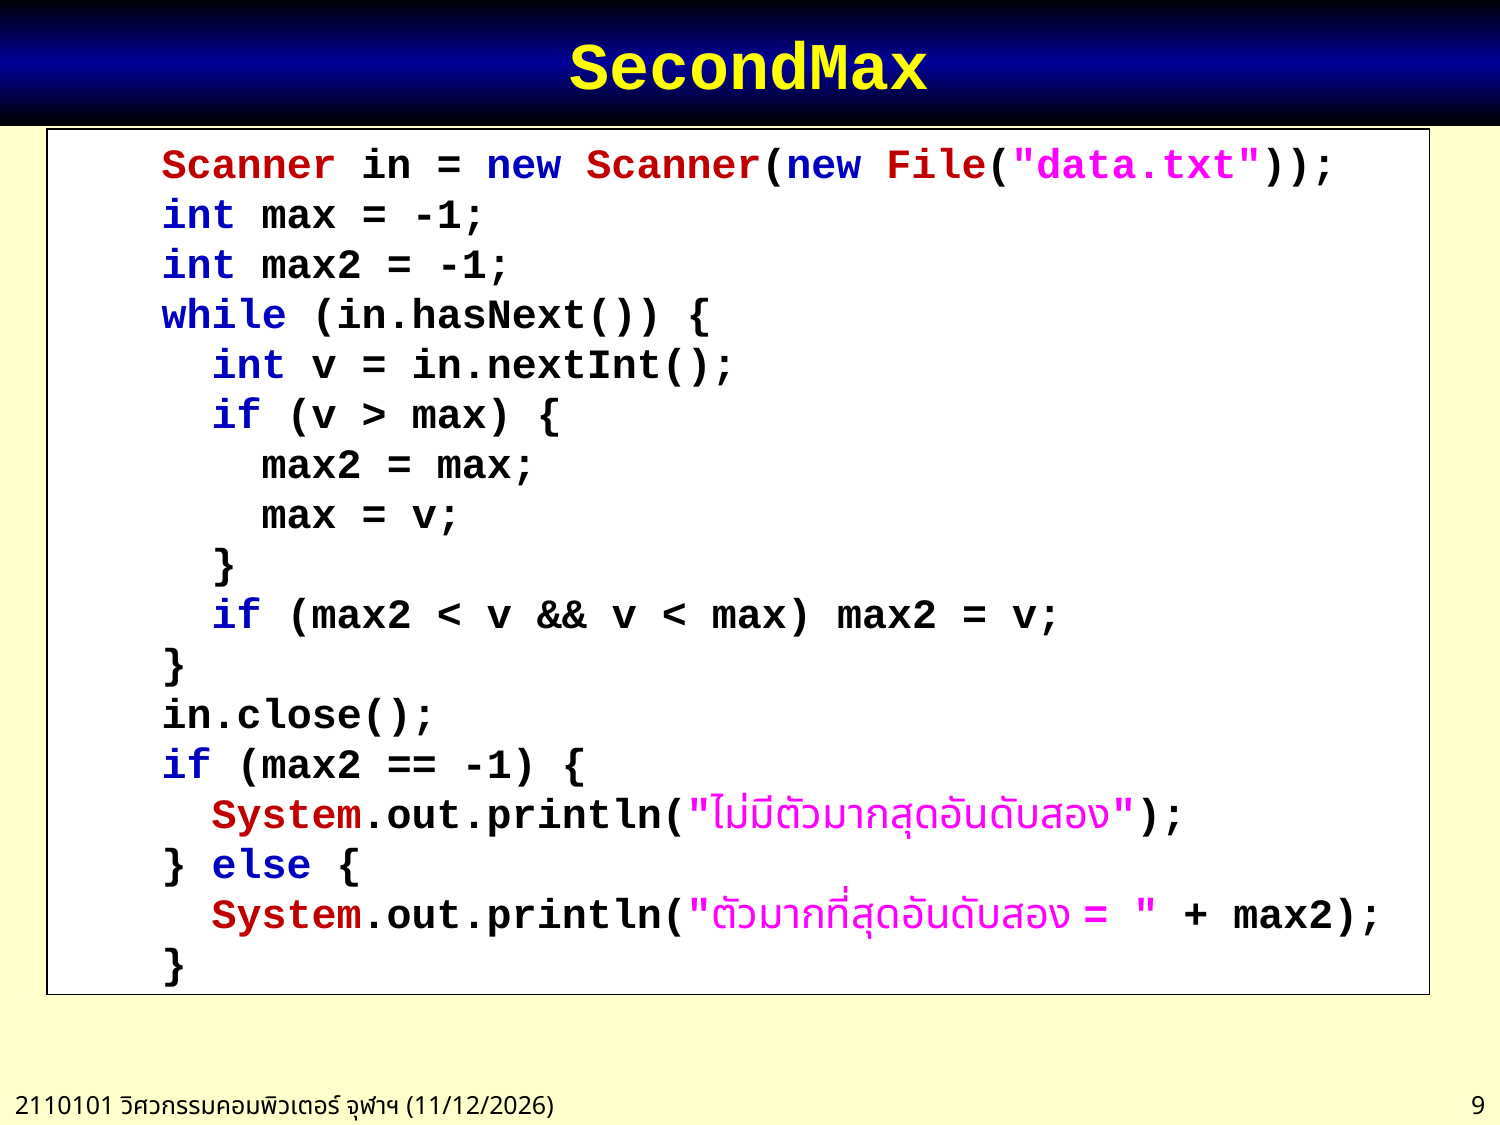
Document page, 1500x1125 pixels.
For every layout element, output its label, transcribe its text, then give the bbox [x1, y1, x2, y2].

text_box Scanner in = new Scanner(new File("data.txt")); int max = -1; int max2 = -1; while (in.hasNext()) { int v = in.nextInt(); if (v > max) { max2 = max; max = v; } if (max2 < v && v < max) max2 = v; } in.close(); if (max2 == -1) { System.out.println("ไม่มีตัวมากสุดอันดับสอง"); } else { System.out.println("ตัวมากที่สุดอันดับสอง = " + max2); } [46, 128, 1430, 995]
title SecondMax [0, 0, 1500, 126]
